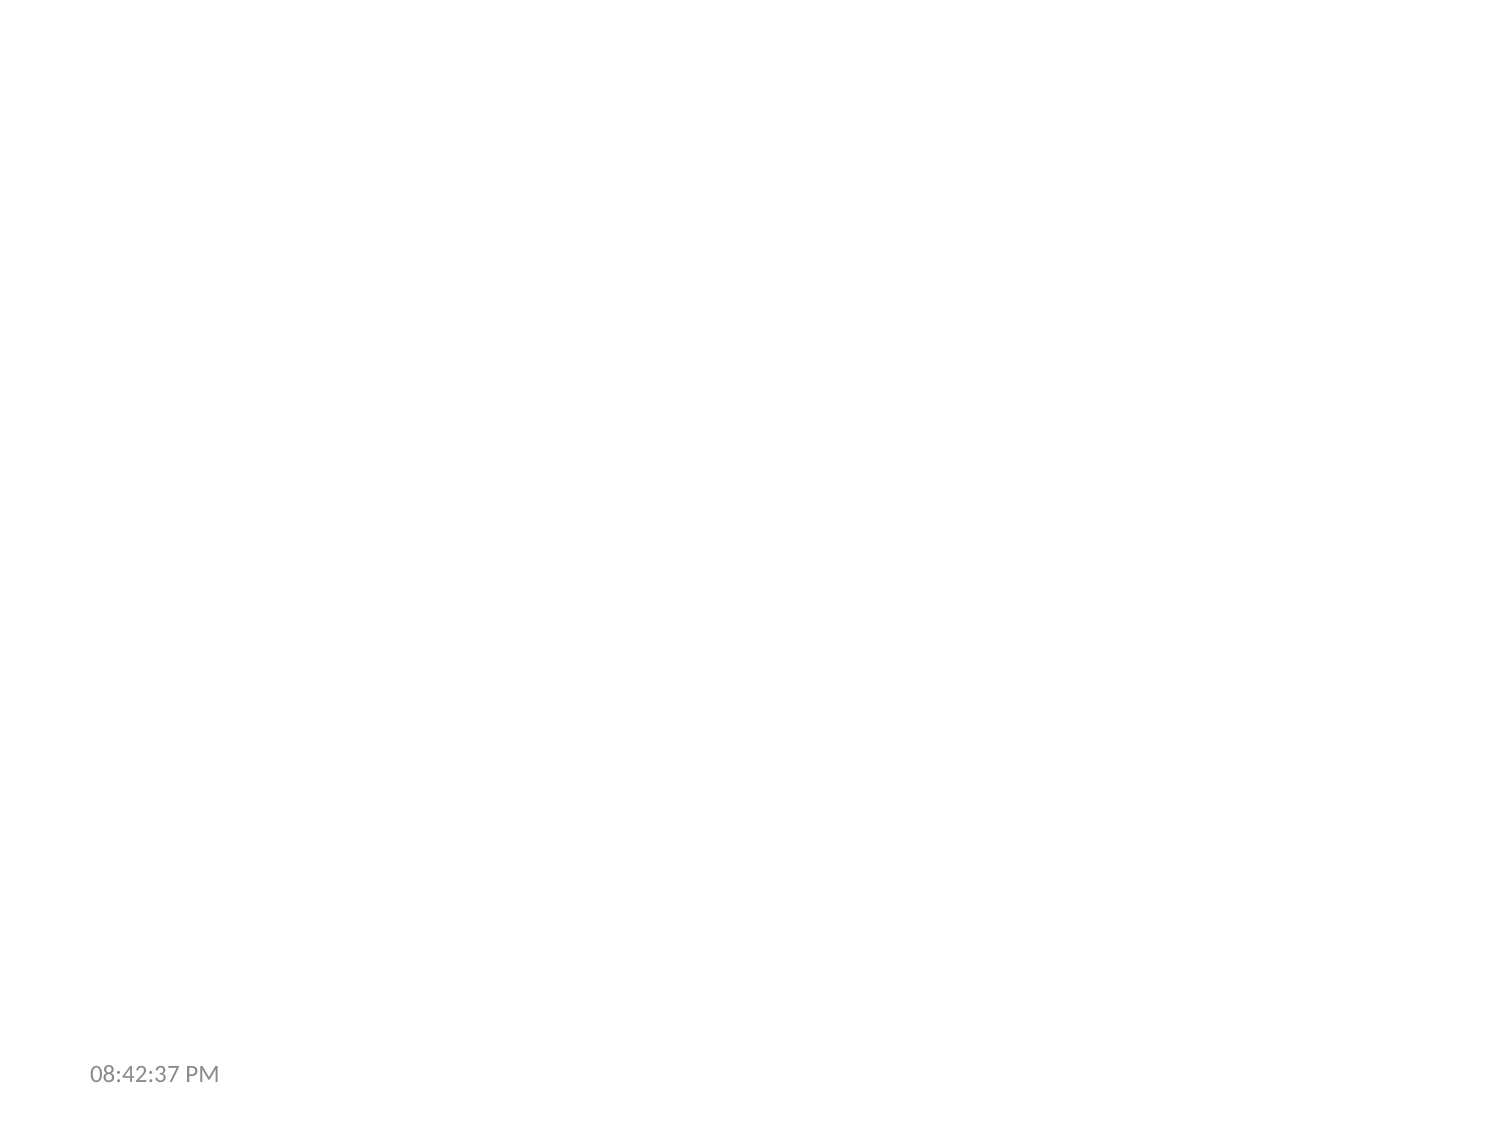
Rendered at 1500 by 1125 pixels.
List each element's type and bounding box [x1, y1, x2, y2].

slide_number [75, 1042, 425, 1103]
